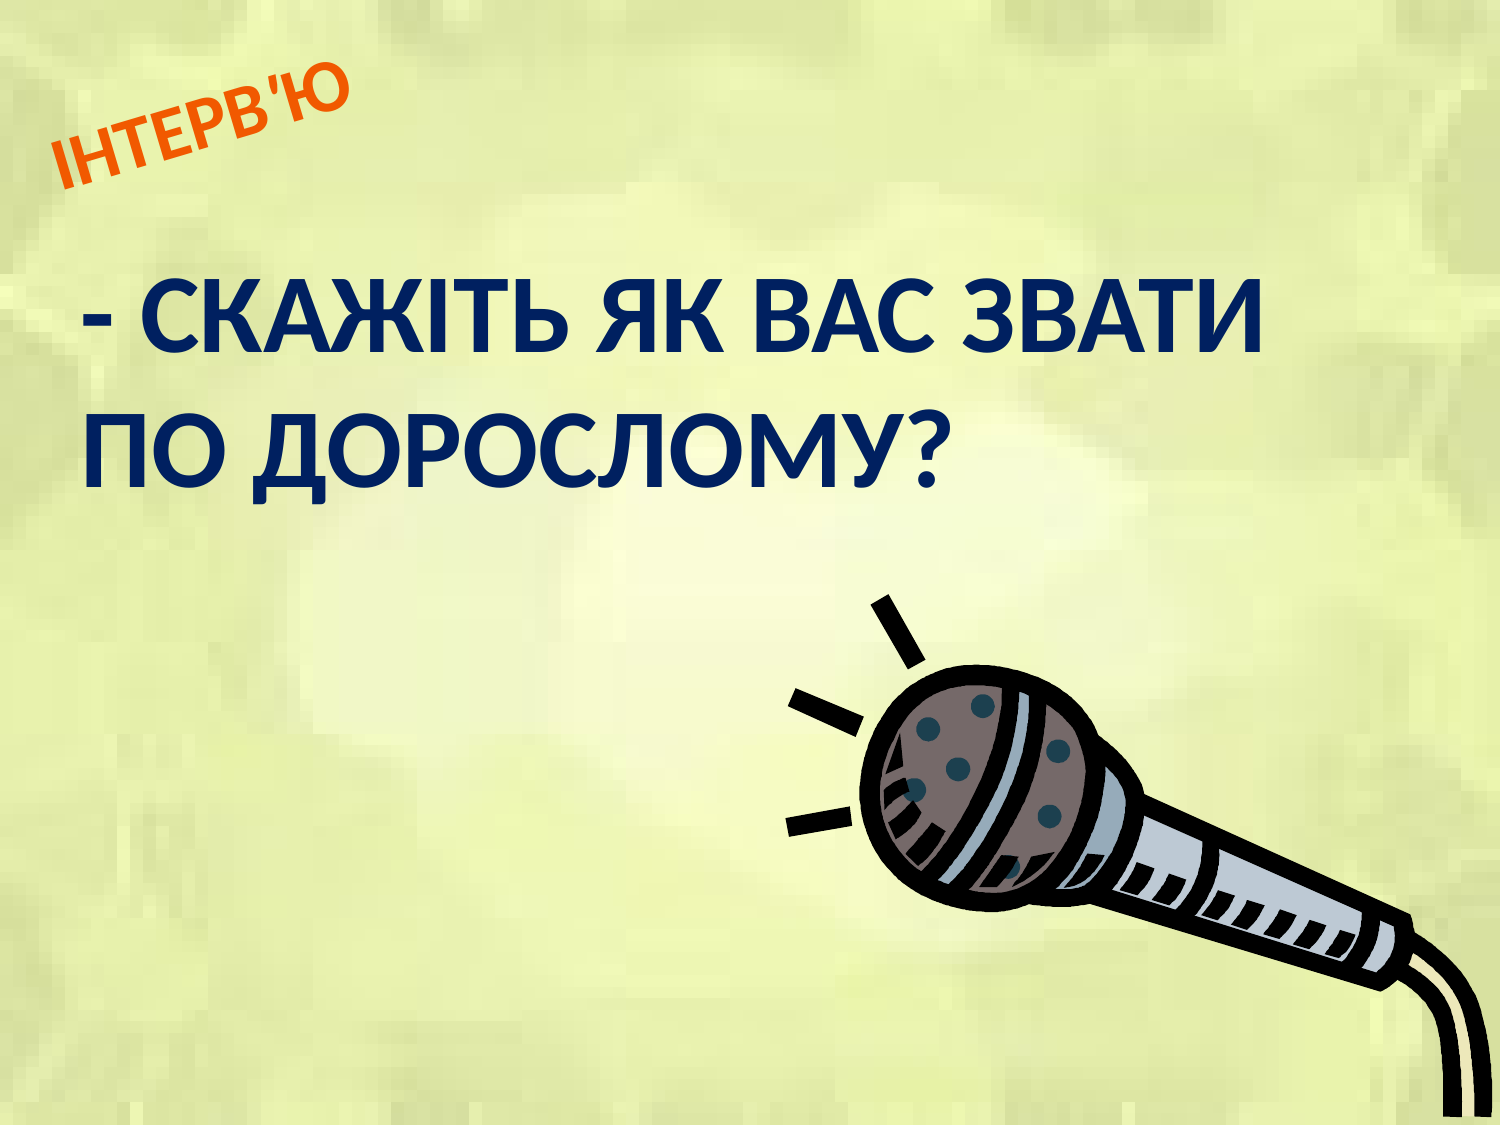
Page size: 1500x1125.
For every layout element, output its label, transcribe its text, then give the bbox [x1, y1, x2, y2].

picture [0, 0, 1500, 1125]
list Інтерв'ю [0, 0, 783, 218]
title - скажіть як вас звати по дорослому? [65, 232, 1341, 457]
